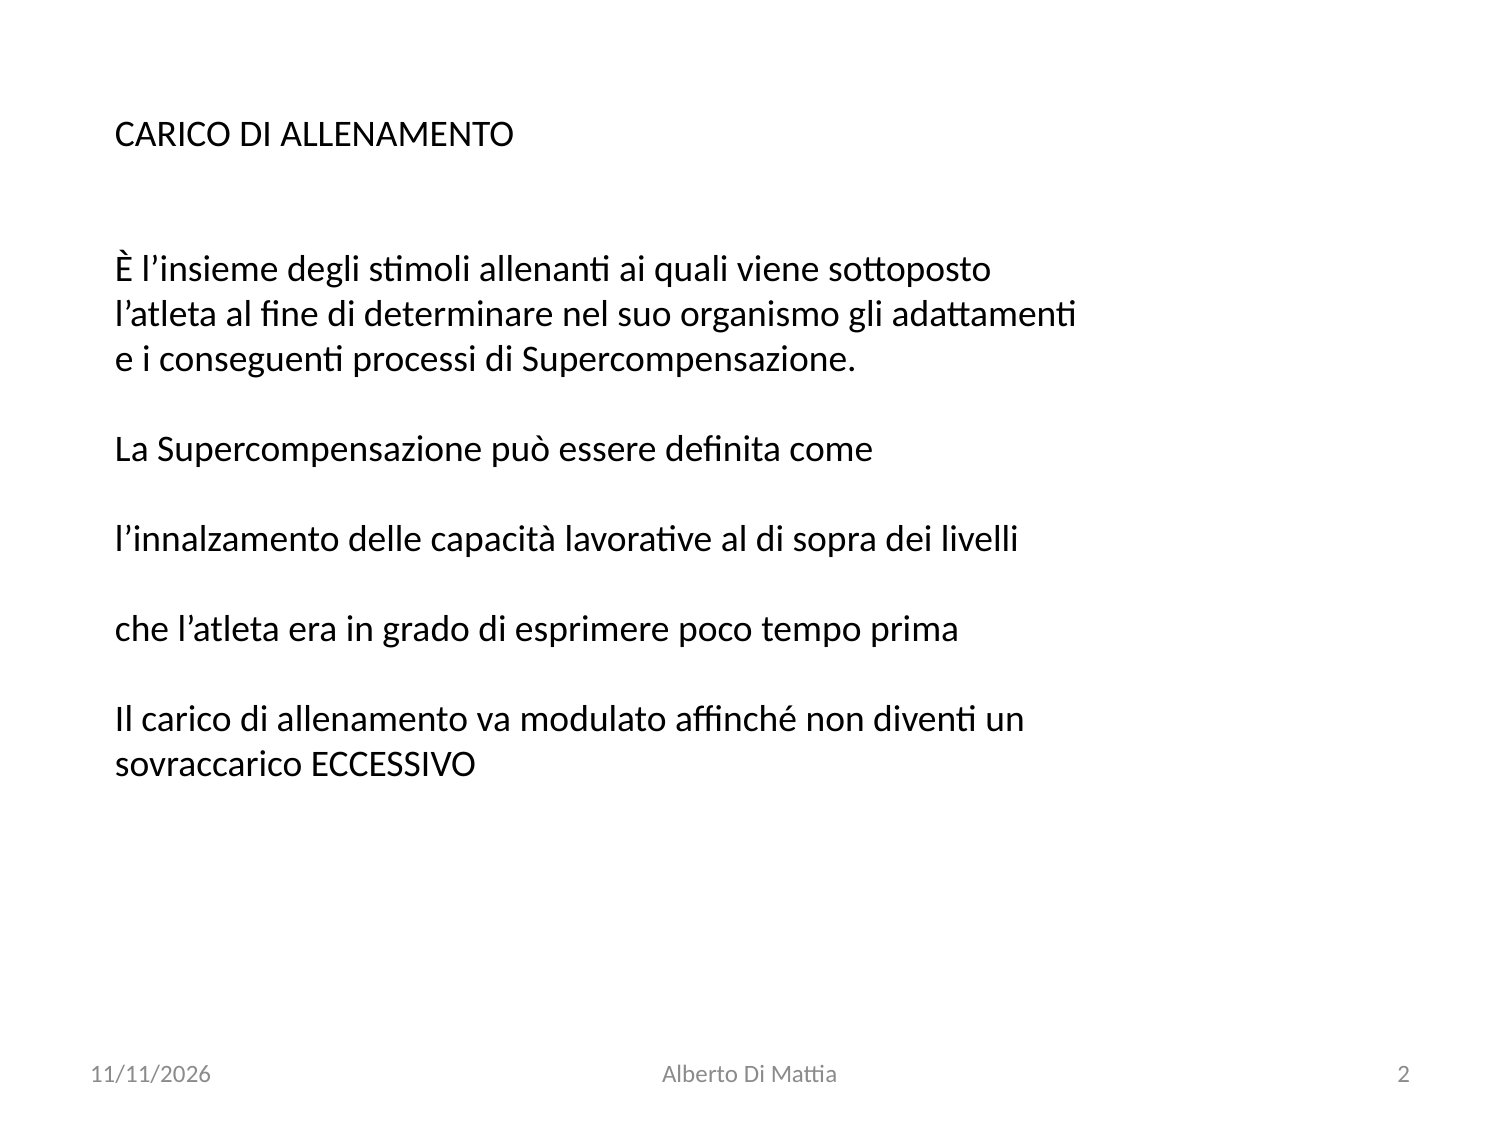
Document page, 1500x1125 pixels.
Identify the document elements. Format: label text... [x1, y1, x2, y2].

footer Alberto Di Mattia [512, 1042, 988, 1103]
text_box CARICO DI ALLENAMENTO È l’insieme degli stimoli allenanti ai quali viene sottoposto l’atleta al fine di determinare nel suo organismo gli adattamenti e i conseguenti processi di Supercompensazione. La Supercompensazione può essere definita come l’innalzamento delle capacità lavorative al di sopra dei livelli che l’atleta era in grado di esprimere poco tempo prima Il carico di allenamento va modulato affinché non diventi un sovraccarico ECCESSIVO [100, 101, 1424, 792]
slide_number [75, 1042, 425, 1103]
slide_number 2 [1074, 1042, 1425, 1103]
